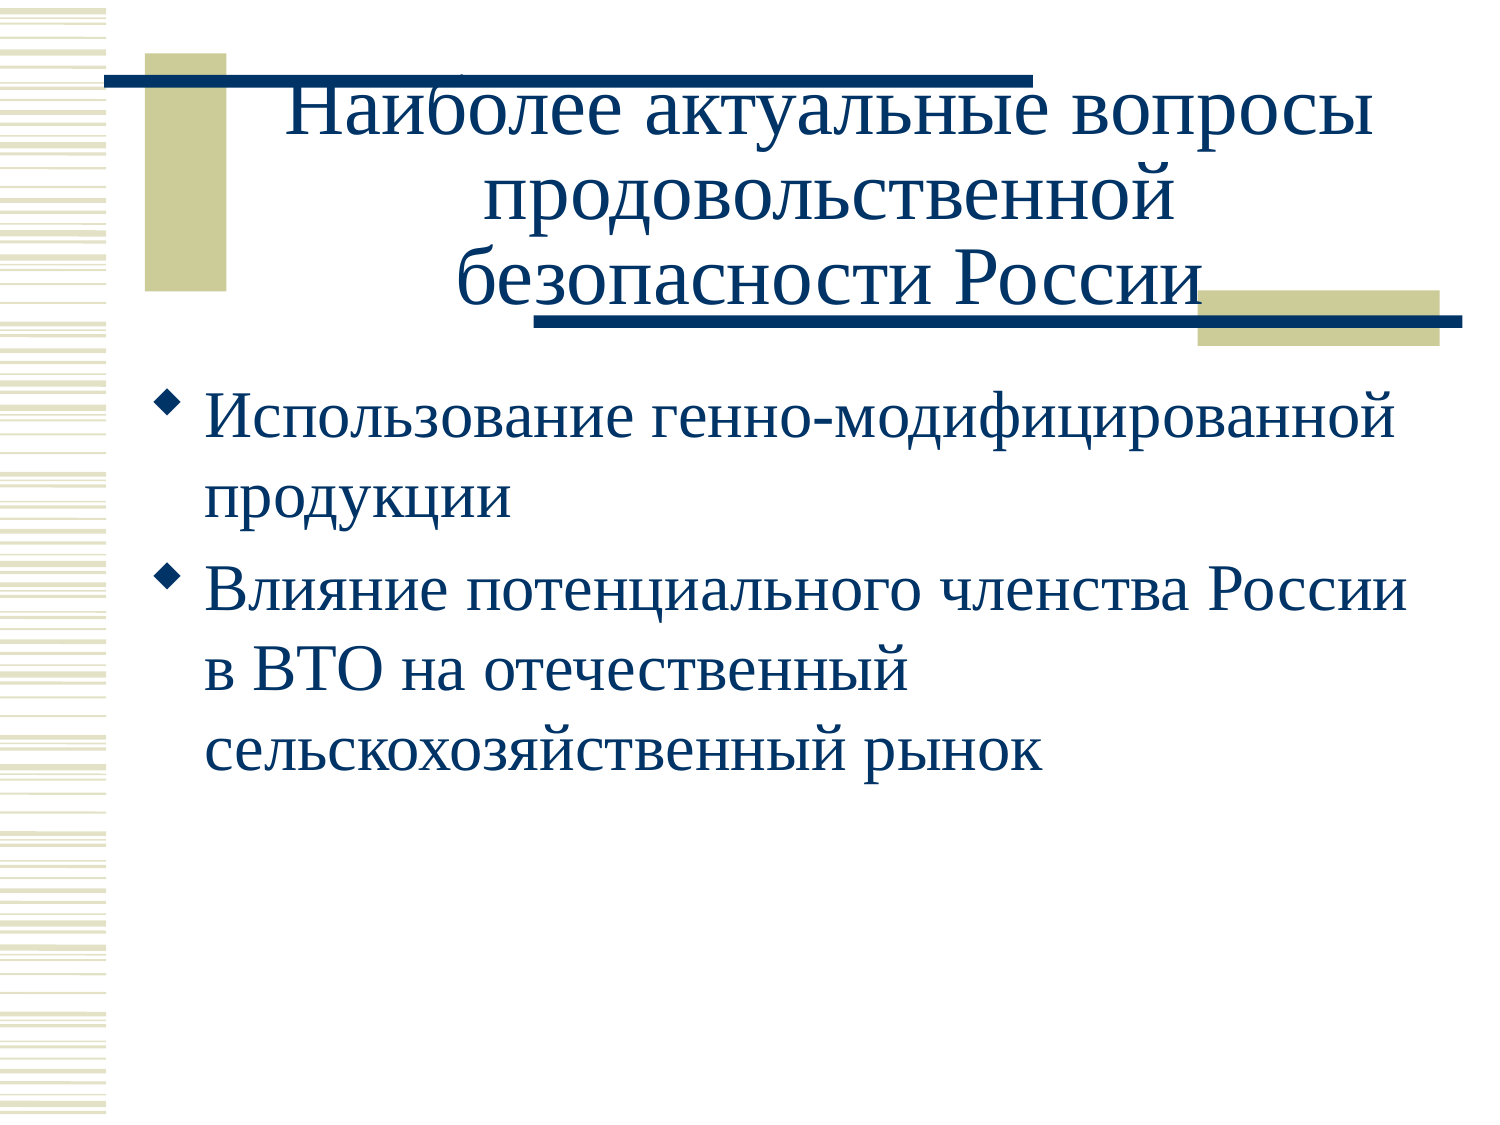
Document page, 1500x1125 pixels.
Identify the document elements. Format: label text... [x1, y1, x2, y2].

title Наиболее актуальные вопросы продовольственной безопасности России [225, 99, 1436, 288]
list Использование генно-модифицированной продукции Влияние потенциального членства России в ВТО на отечественный сельскохозяйственный рынок [132, 363, 1439, 1000]
